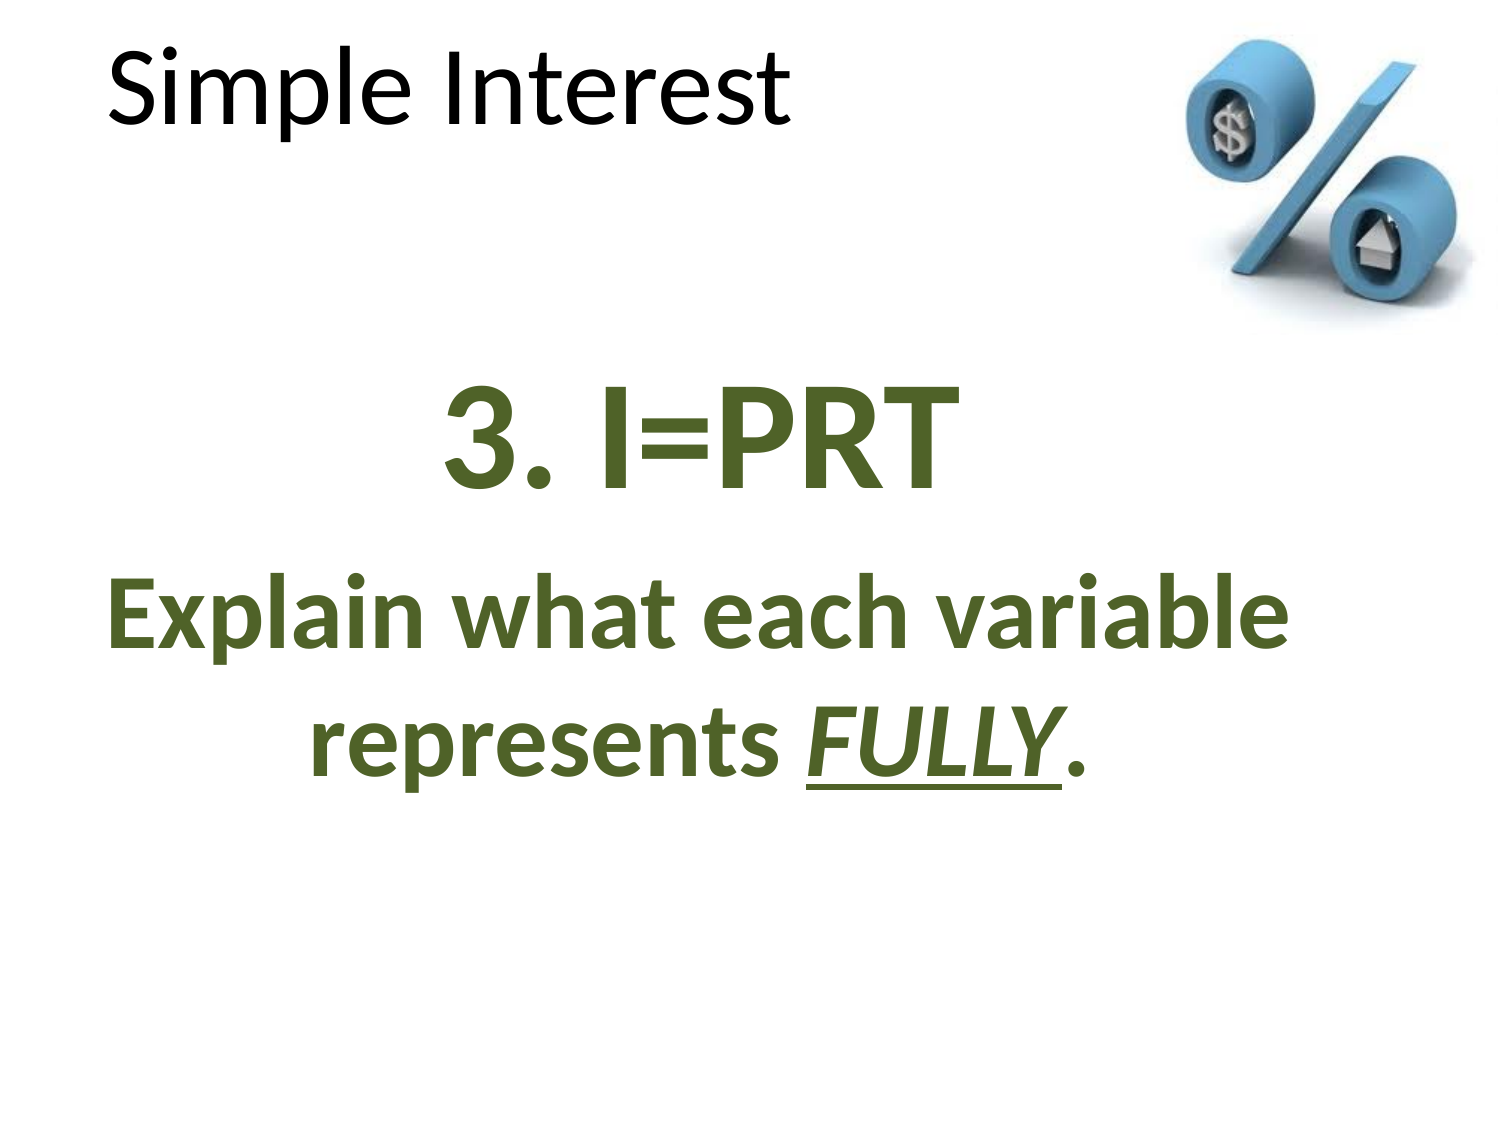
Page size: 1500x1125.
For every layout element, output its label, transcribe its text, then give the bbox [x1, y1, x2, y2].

title Simple Interest [0, 3, 900, 246]
subtitle 3. I=PRT Explain what each variable represents FULLY. [0, 324, 1450, 813]
picture [1162, 0, 1498, 335]
